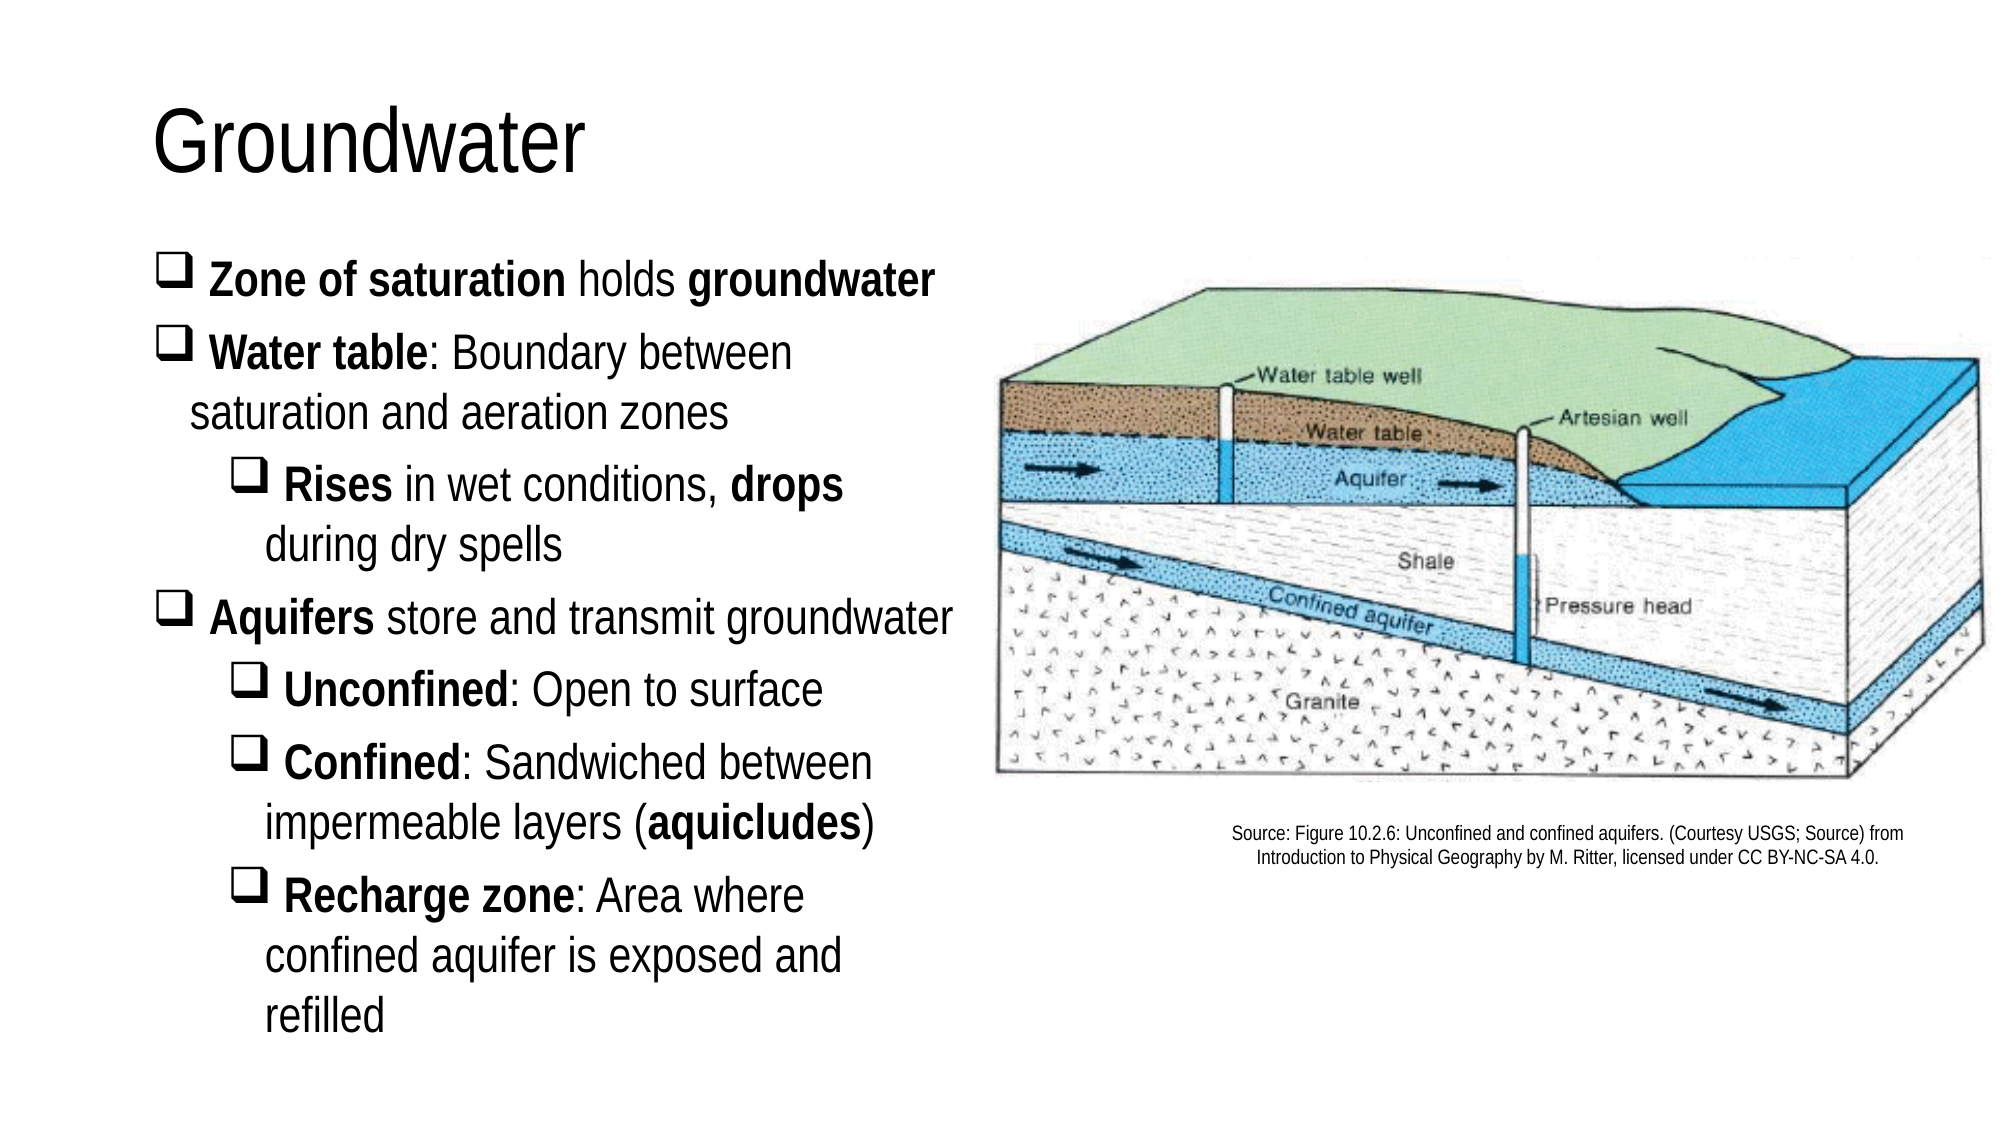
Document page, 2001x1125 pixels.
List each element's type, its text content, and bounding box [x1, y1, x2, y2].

title Groundwater [137, 59, 1863, 227]
text_box Source: Figure 10.2.6: Unconfined and confined aquifers. (Courtesy USGS; Source) from Introduction to Physical Geography by M. Ritter, licensed under CC BY-NC-SA 4.0. [1208, 811, 1928, 877]
picture [988, 257, 2000, 782]
list Zone of saturation holds groundwater Water table: Boundary between saturation and aeration zones Rises in wet conditions, drops during dry spells Aquifers store and transmit groundwater Unconfined: Open to surface Confined: Sandwiched between impermeable layers (aquicludes) Recharge zone: Area where confined aquifer is exposed and refilled [137, 239, 981, 1044]
